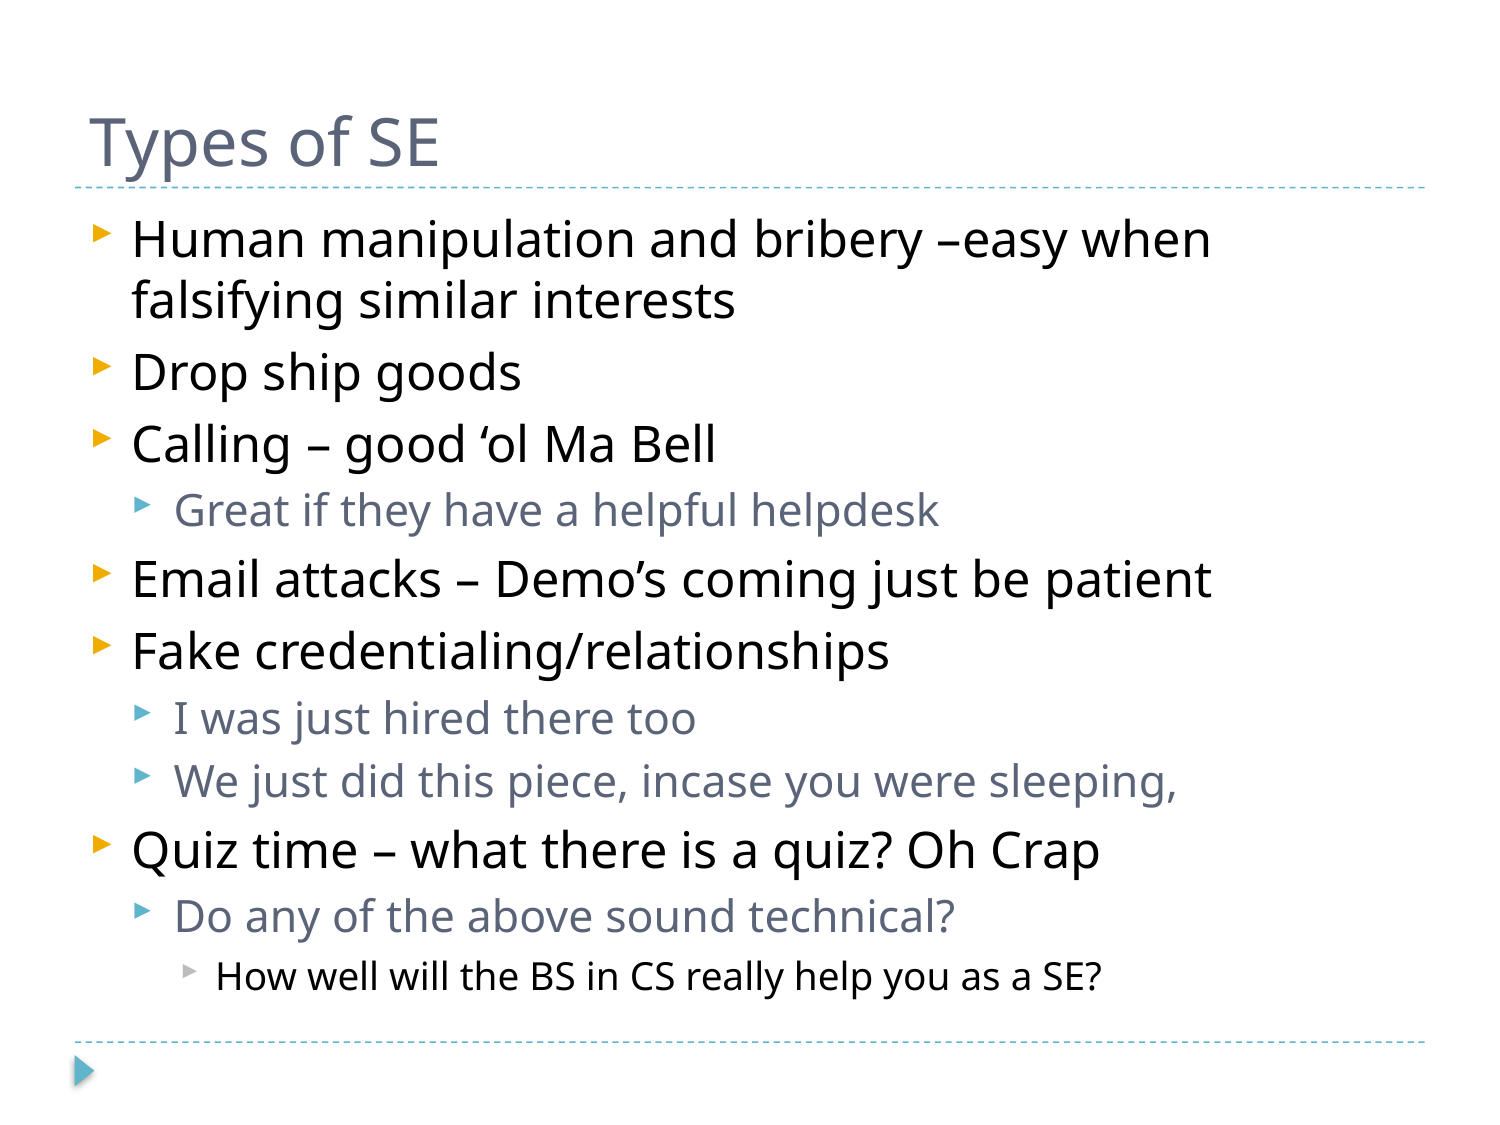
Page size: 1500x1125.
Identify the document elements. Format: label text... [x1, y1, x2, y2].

title Types of SE [75, 24, 1425, 188]
list Human manipulation and bribery –easy when falsifying similar interests Drop ship goods Calling – good ‘ol Ma Bell Great if they have a helpful helpdesk Email attacks – Demo’s coming just be patient Fake credentialing/relationships I was just hired there too We just did this piece, incase you were sleeping, Quiz time – what there is a quiz? Oh Crap Do any of the above sound technical? How well will the BS in CS really help you as a SE? [75, 200, 1425, 1010]
